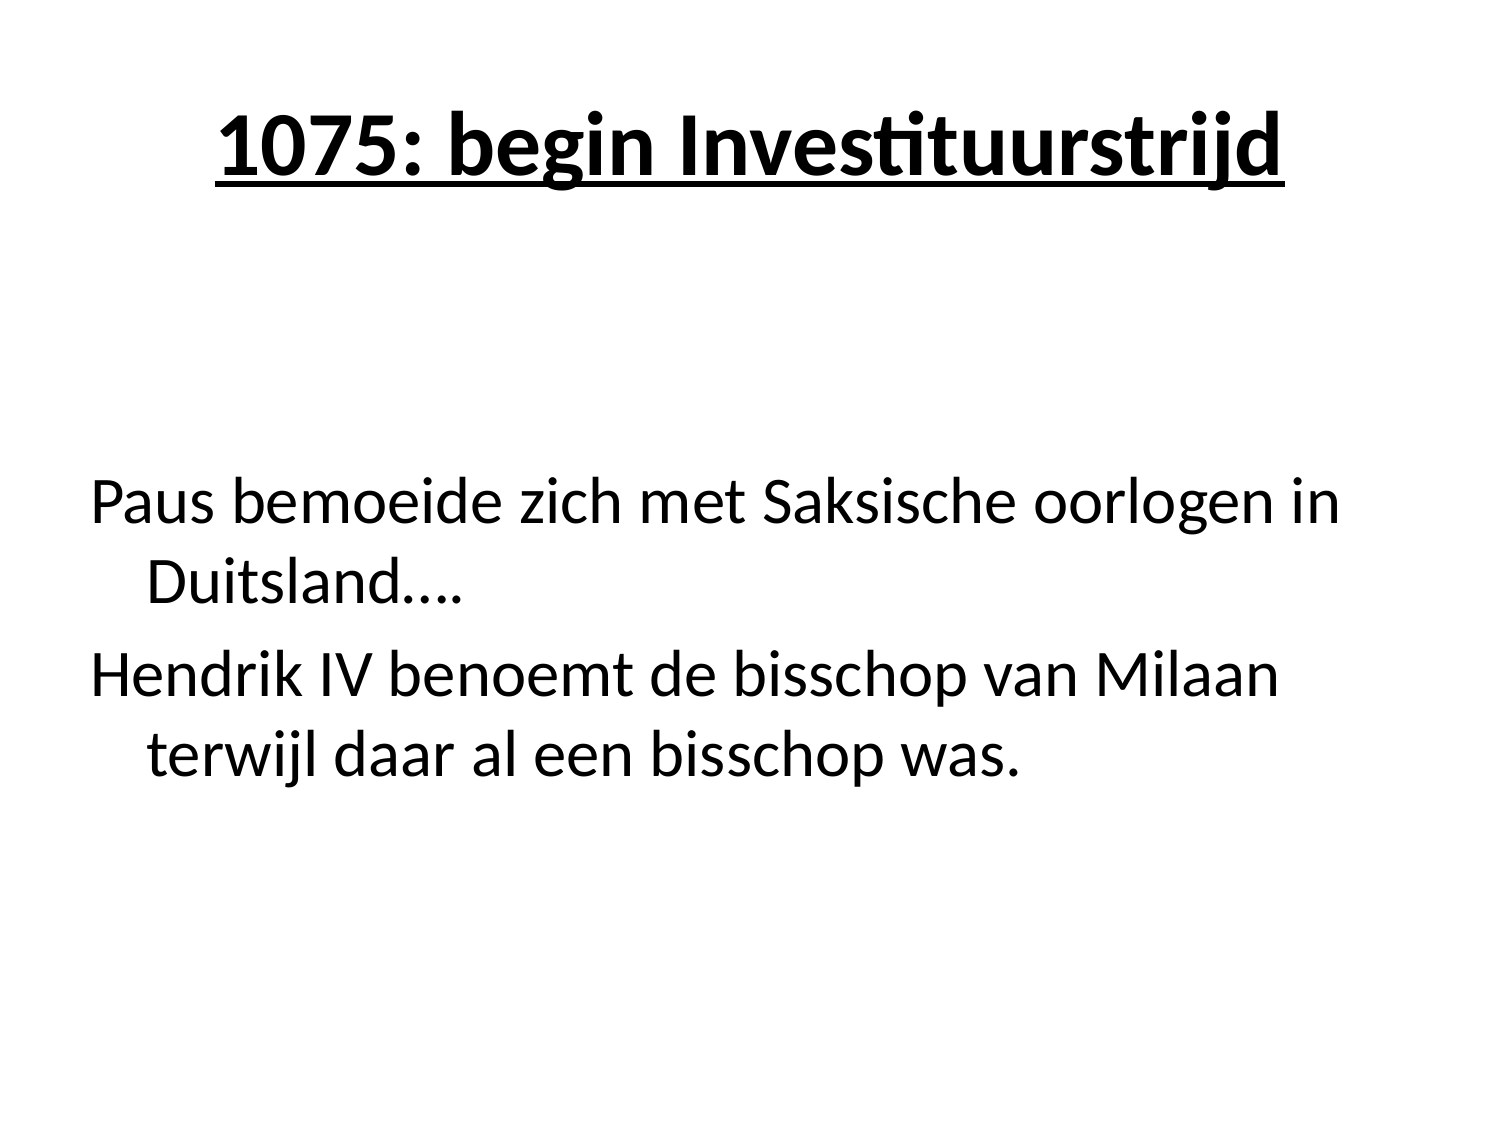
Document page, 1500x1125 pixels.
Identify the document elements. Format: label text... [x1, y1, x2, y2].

list Paus bemoeide zich met Saksische oorlogen in Duitsland…. Hendrik IV benoemt de bisschop van Milaan terwijl daar al een bisschop was. [75, 262, 1425, 1005]
title 1075: begin Investituurstrijd [75, 45, 1425, 233]
